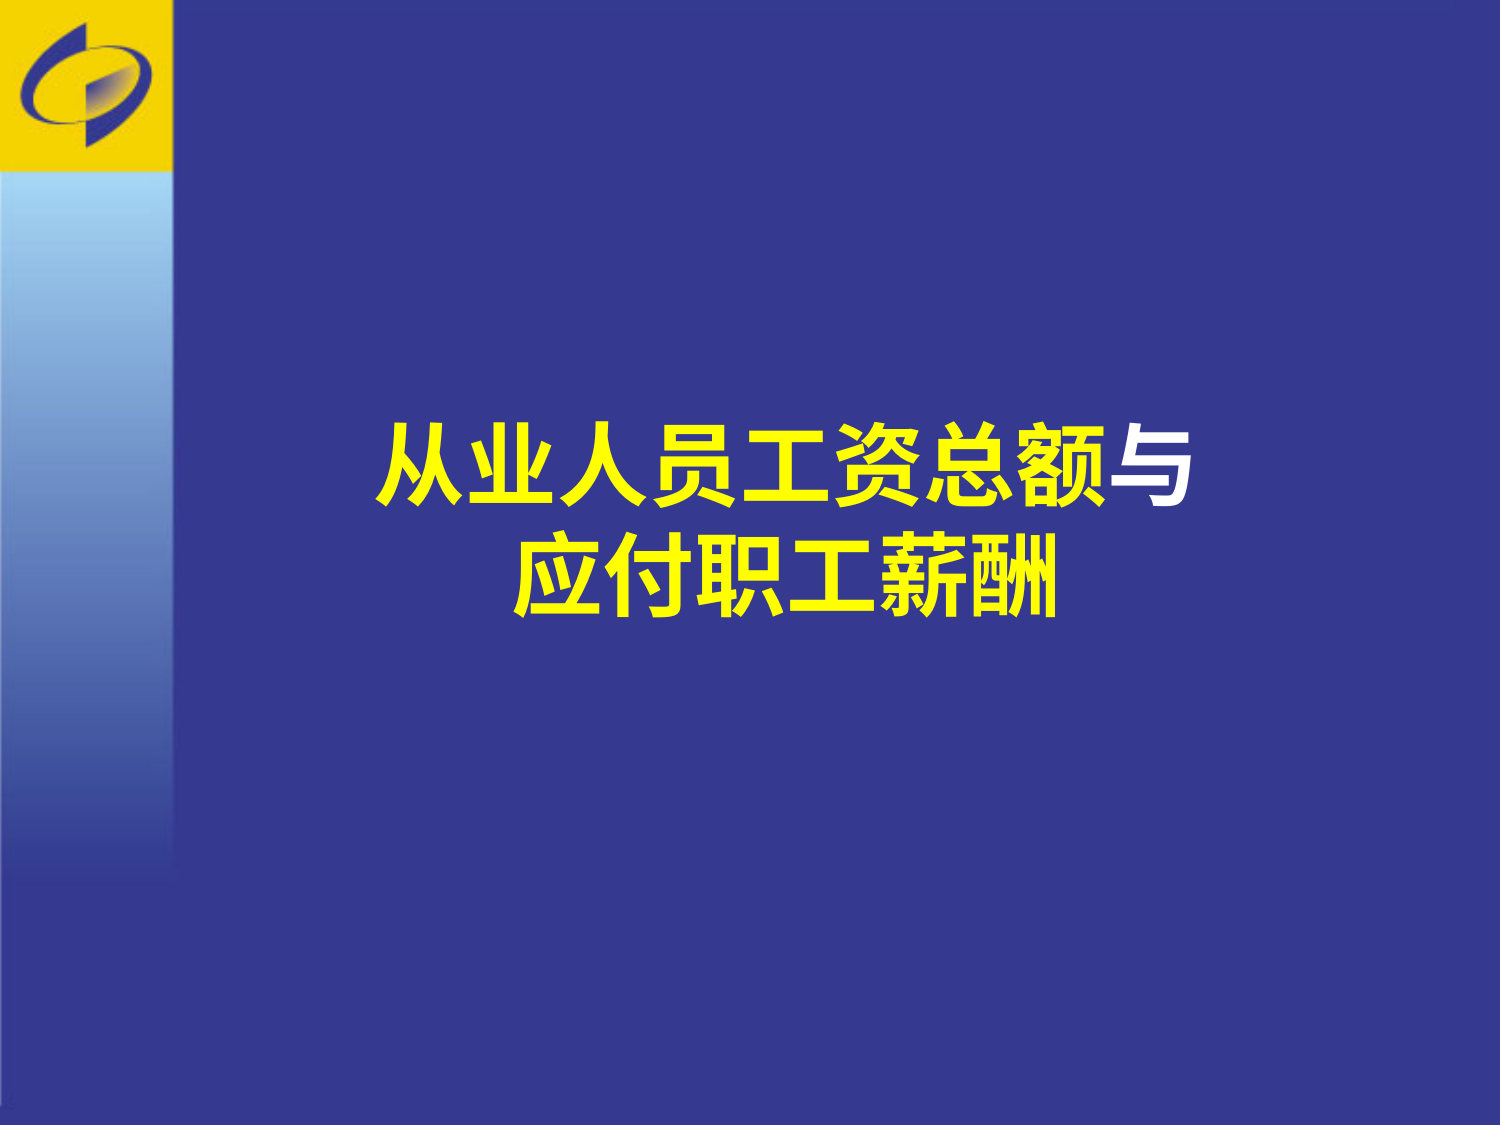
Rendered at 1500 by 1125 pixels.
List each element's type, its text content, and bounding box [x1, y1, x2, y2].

title 从业人员工资总额与 应付职工薪酬 [187, 317, 1386, 719]
picture [0, 0, 1500, 1125]
